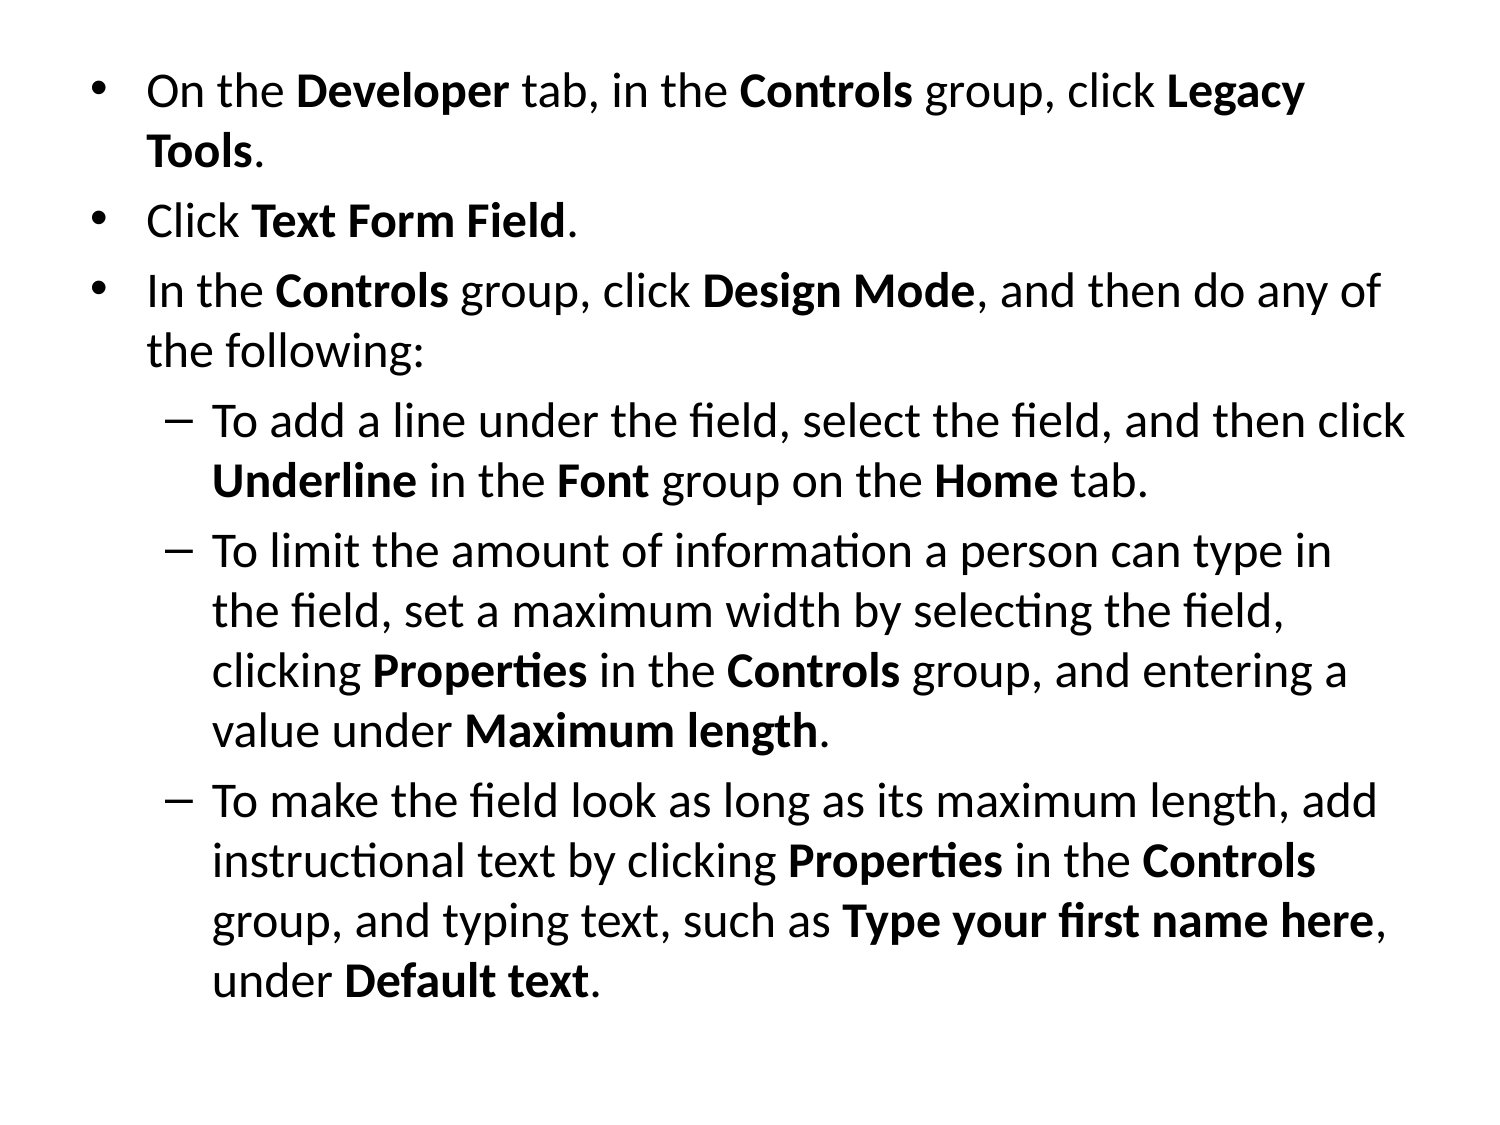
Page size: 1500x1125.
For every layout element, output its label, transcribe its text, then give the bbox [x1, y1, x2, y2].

list On the Developer tab, in the Controls group, click Legacy Tools. Click Text Form Field. In the Controls group, click Design Mode, and then do any of the following: To add a line under the field, select the field, and then click Underline in the Font group on the Home tab. To limit the amount of information a person can type in the field, set a maximum width by selecting the field, clicking Properties in the Controls group, and entering a value under Maximum length. To make the field look as long as its maximum length, add instructional text by clicking Properties in the Controls group, and typing text, such as Type your first name here, under Default text. [75, 50, 1425, 1088]
